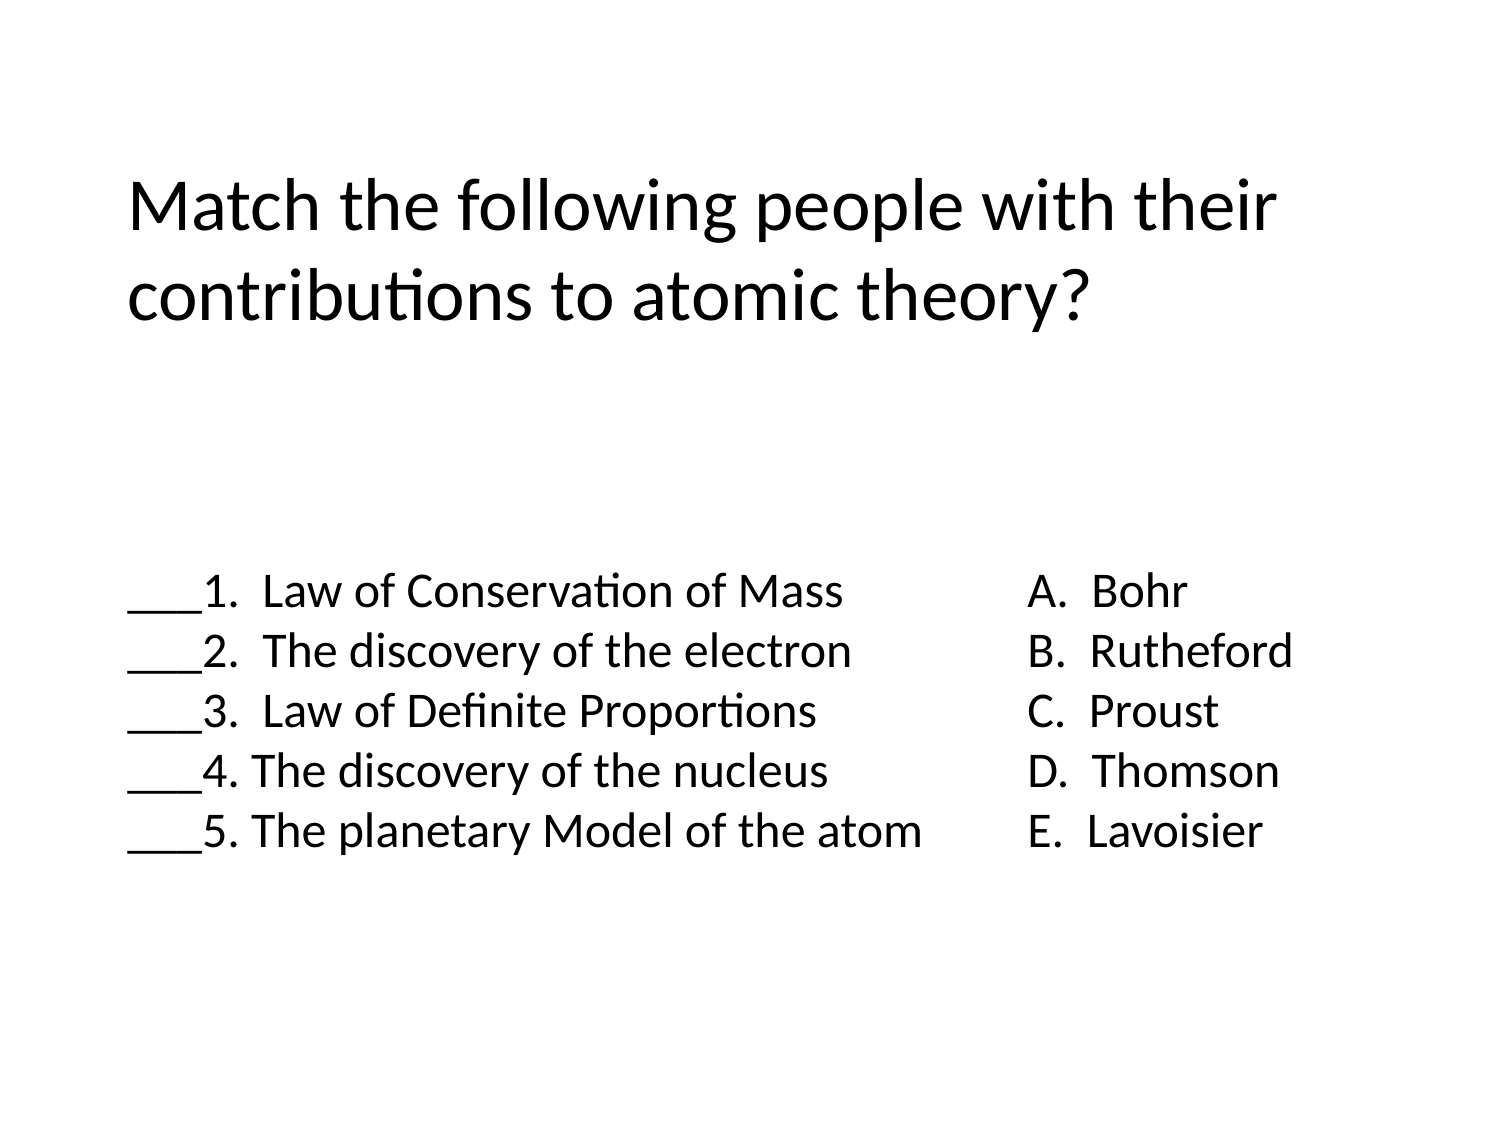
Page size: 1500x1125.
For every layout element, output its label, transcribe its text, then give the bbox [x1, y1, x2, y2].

title Match the following people with their contributions to atomic theory? [112, 125, 1388, 367]
text_box ___1. Law of Conservation of Mass A. Bohr ___2. The discovery of the electron B. Rutheford ___3. Law of Definite Proportions C. Proust ___4. The discovery of the nucleus D. Thomson ___5. The planetary Model of the atom E. Lavoisier [112, 549, 1463, 865]
